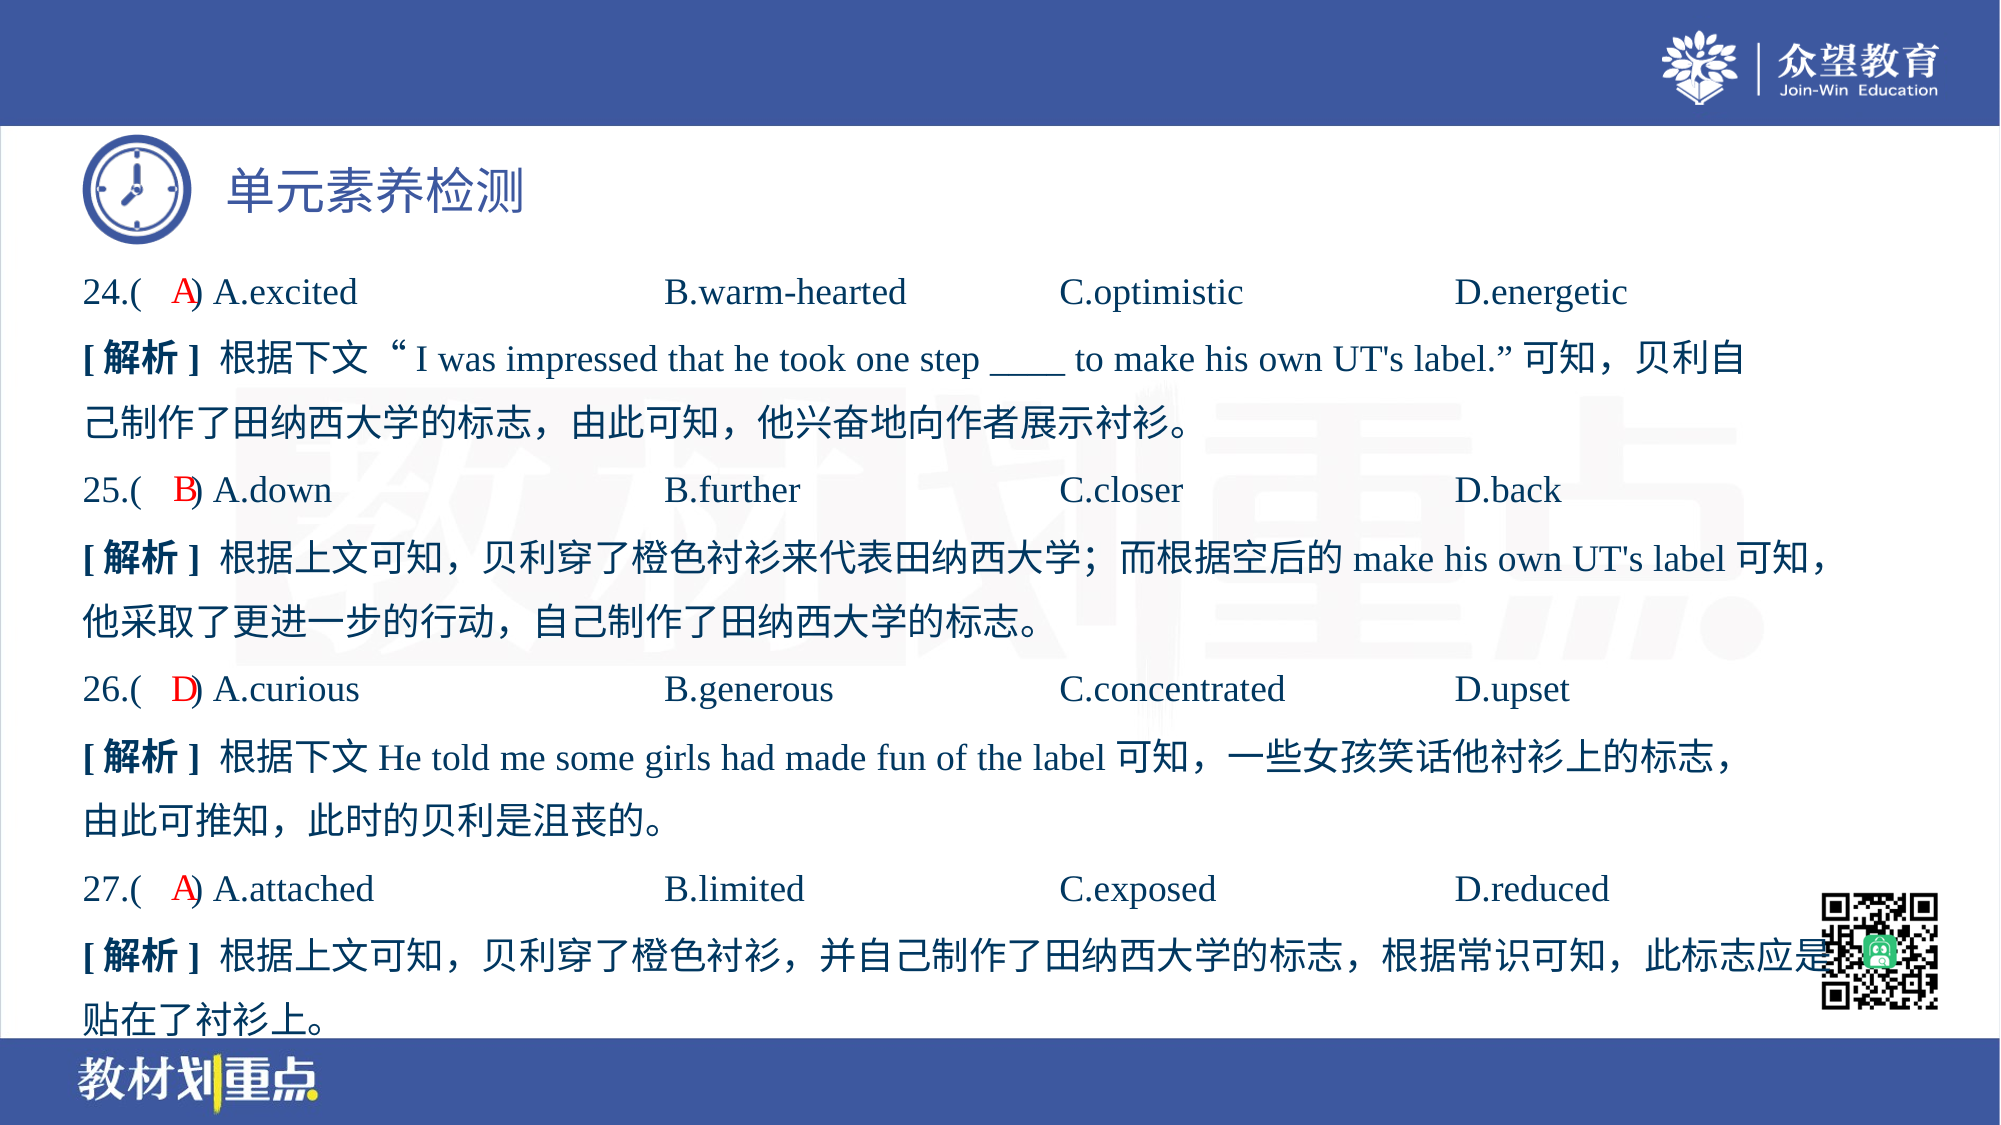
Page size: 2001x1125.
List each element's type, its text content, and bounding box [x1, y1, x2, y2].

text_box 27.( ) A.attached B.limited C.exposed D.reduced [82, 843, 157, 902]
text_box A [157, 246, 212, 305]
text_box B [159, 444, 212, 503]
text_box [解析] 根据下文“I was impressed that he took one step ____ to make his own UT's label.”可知，贝利自 己制作了田纳西大学的标志，由此可知，他兴奋地向作者展示衬衫。 [82, 312, 1817, 438]
text_box 24.( ) A.excited B.warm-hearted C.optimistic D.energetic [82, 247, 1817, 306]
text_box [解析] 根据上文可知，贝利穿了橙色衬衫来代表田纳西大学；而根据空后的make his own UT's label可知， 他采取了更进一步的行动，自己制作了田纳西大学的标志。 [82, 511, 1817, 637]
text_box 27.( ) A.attached B.limited C.exposed D.reduced [212, 843, 1817, 902]
picture [0, 0, 2000, 1125]
text_box 26.( ) A.curious B.generous C.concentrated D.upset [82, 644, 1817, 703]
text_box [解析] 根据下文He told me some girls had made fun of the label可知，一些女孩笑话他衬衫上的标志， 由此可推知，此时的贝利是沮丧的。 [82, 710, 1817, 836]
text_box A [157, 843, 212, 902]
text_box 25.( ) A.down B.further C.closer D.back [82, 445, 1817, 504]
text_box D [157, 643, 212, 702]
text_box [解析] 根据上文可知，贝利穿了橙色衬衫，并自己制作了田纳西大学的标志，根据常识可知，此标志应是 贴在了衬衫上。 [82, 910, 1817, 1035]
